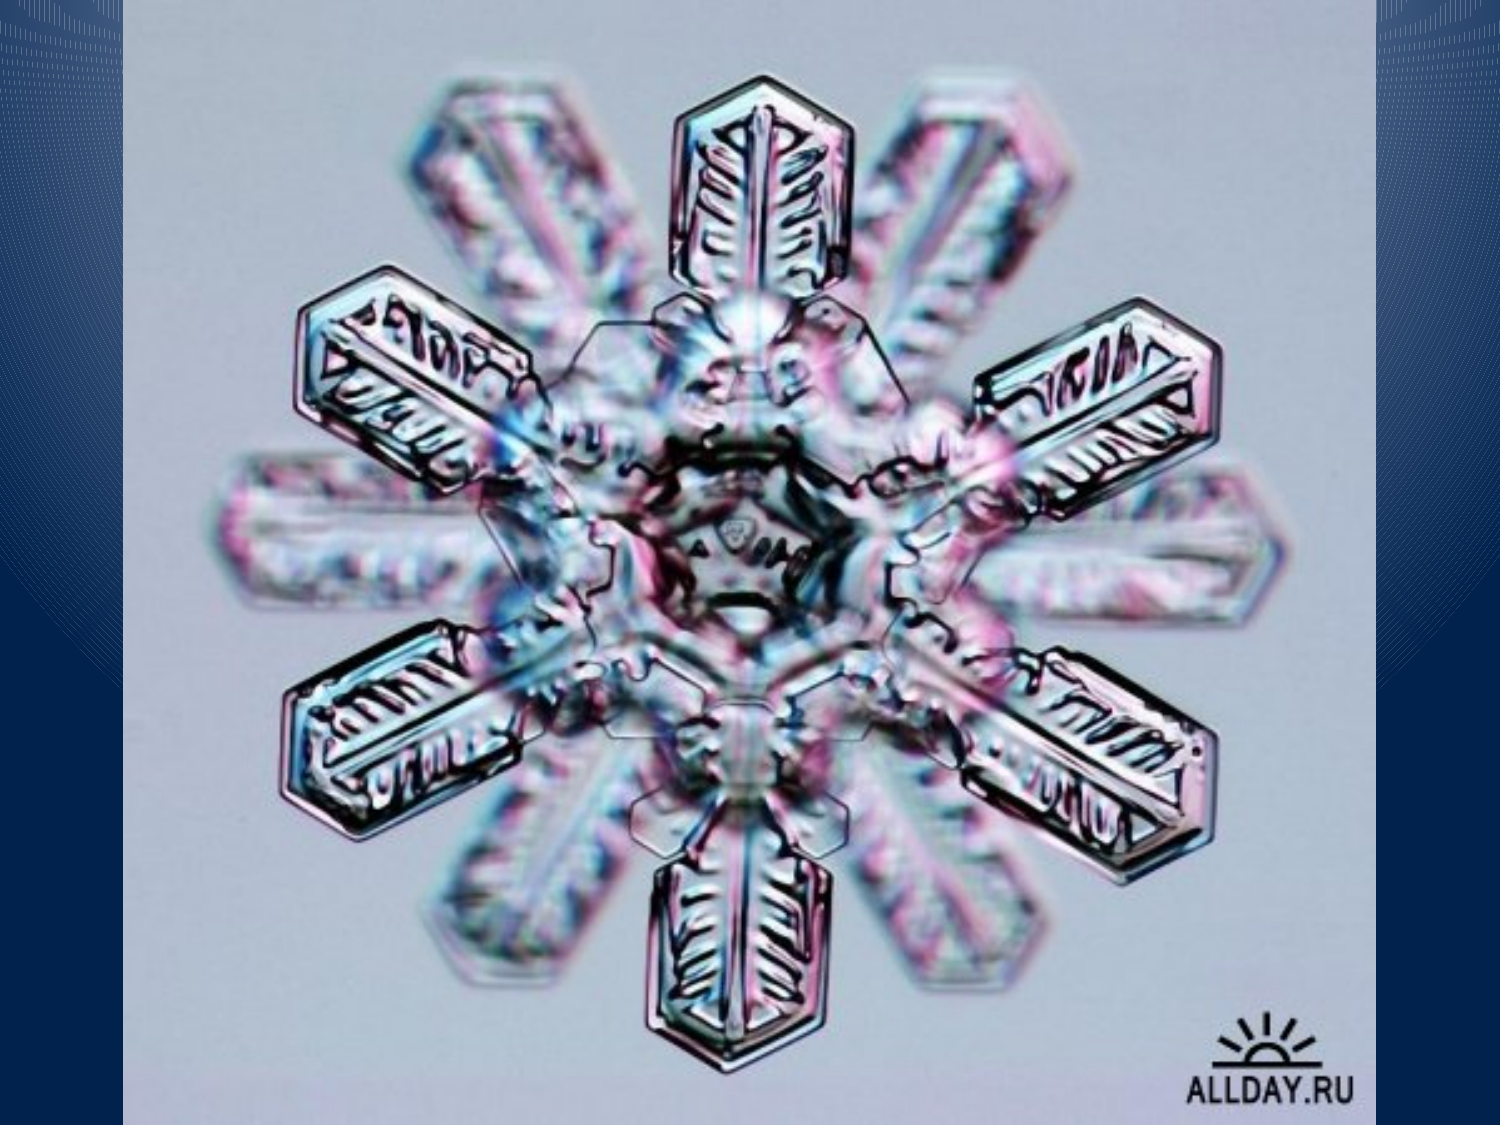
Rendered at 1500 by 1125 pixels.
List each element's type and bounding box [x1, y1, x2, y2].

picture [123, 0, 1377, 1125]
